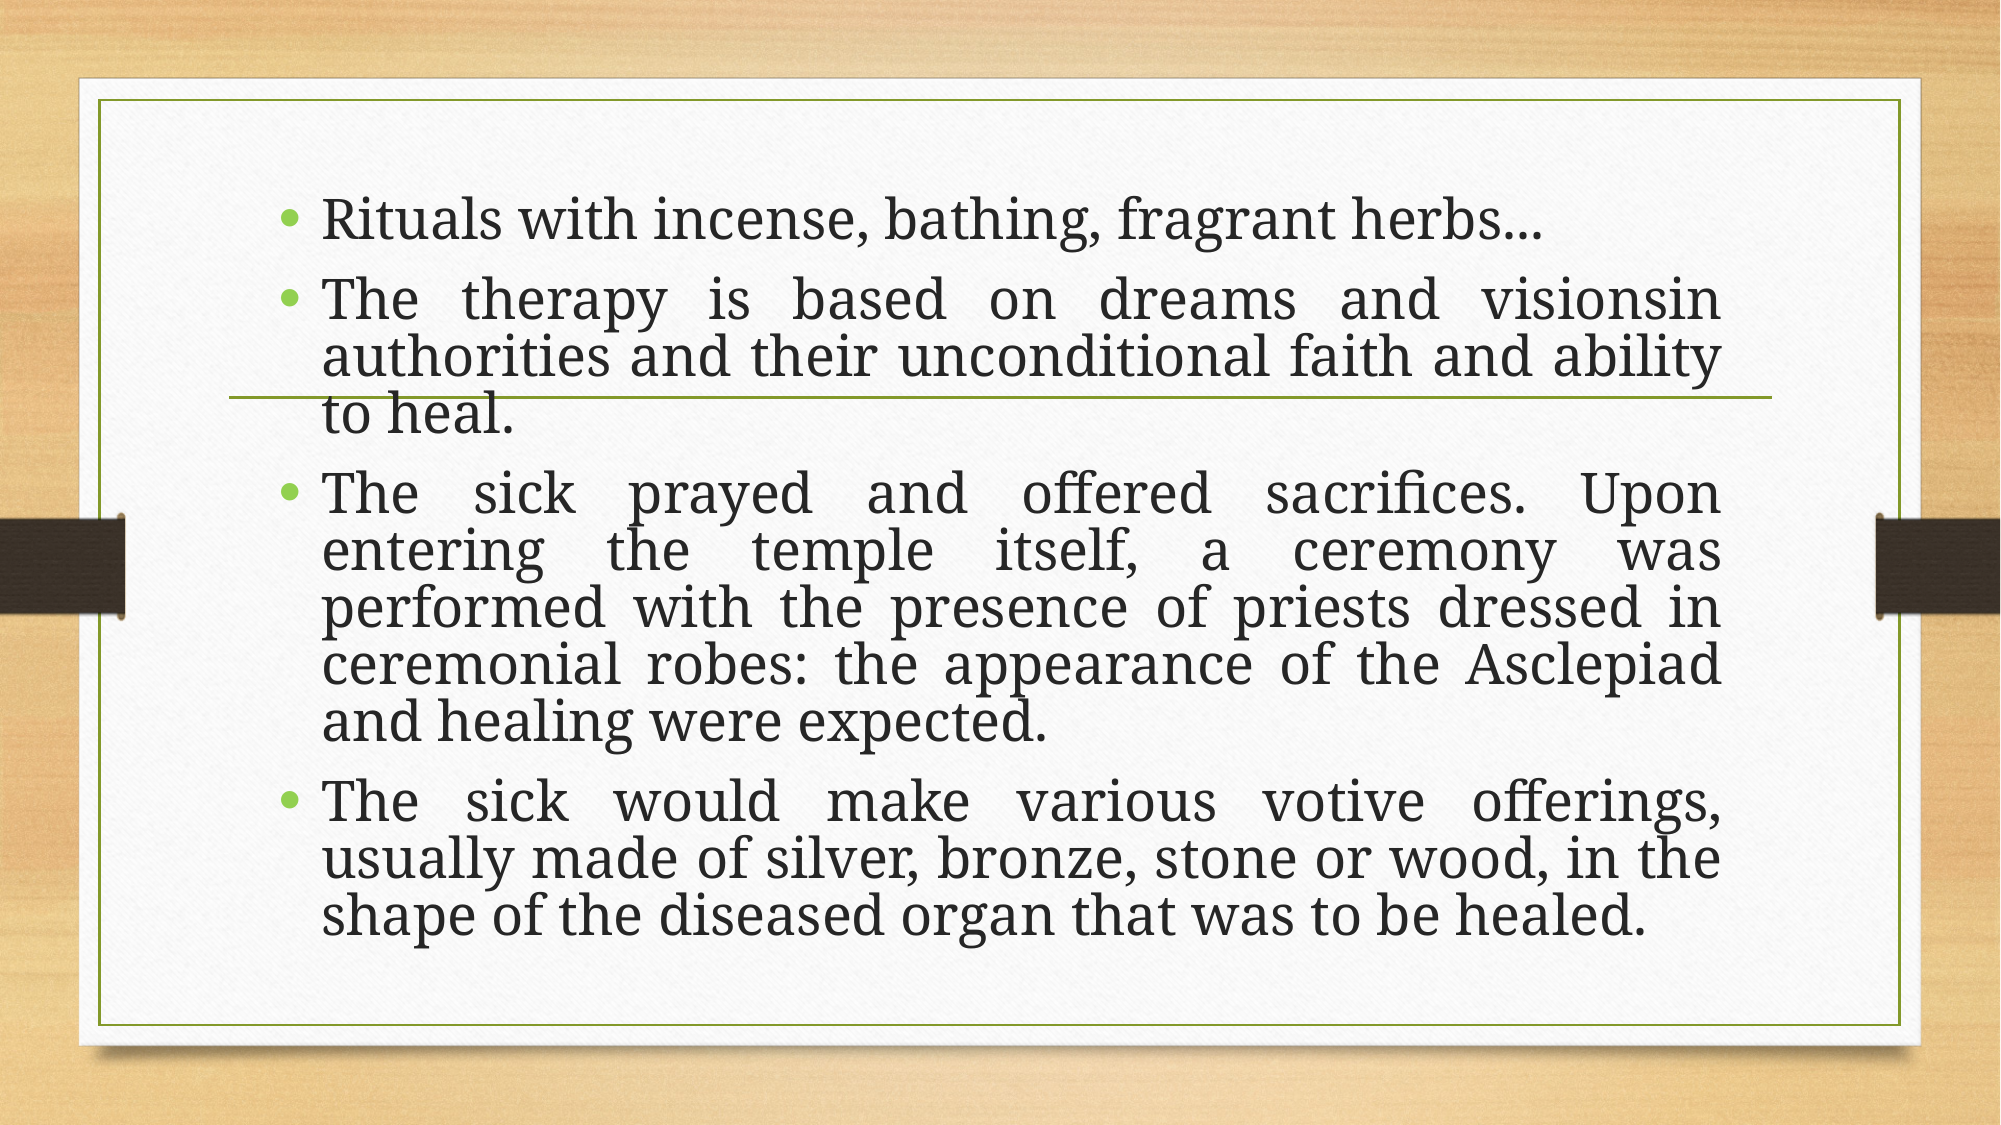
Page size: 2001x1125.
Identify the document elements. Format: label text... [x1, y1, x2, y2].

picture [0, 0, 2001, 1125]
list Rituals with incense, bathing, fragrant herbs... The therapy is based on dreams and visionsin authorities and their unconditional faith and ability to heal. The sick prayed and offered sacrifices. Upon entering the temple itself, a ceremony was performed with the presence of priests dressed in ceremonial robes: the appearance of the Asclepiad and healing were expected. The sick would make various votive offerings, usually made of silver, bronze, stone or wood, in the shape of the diseased organ that was to be healed. [248, 186, 1738, 967]
